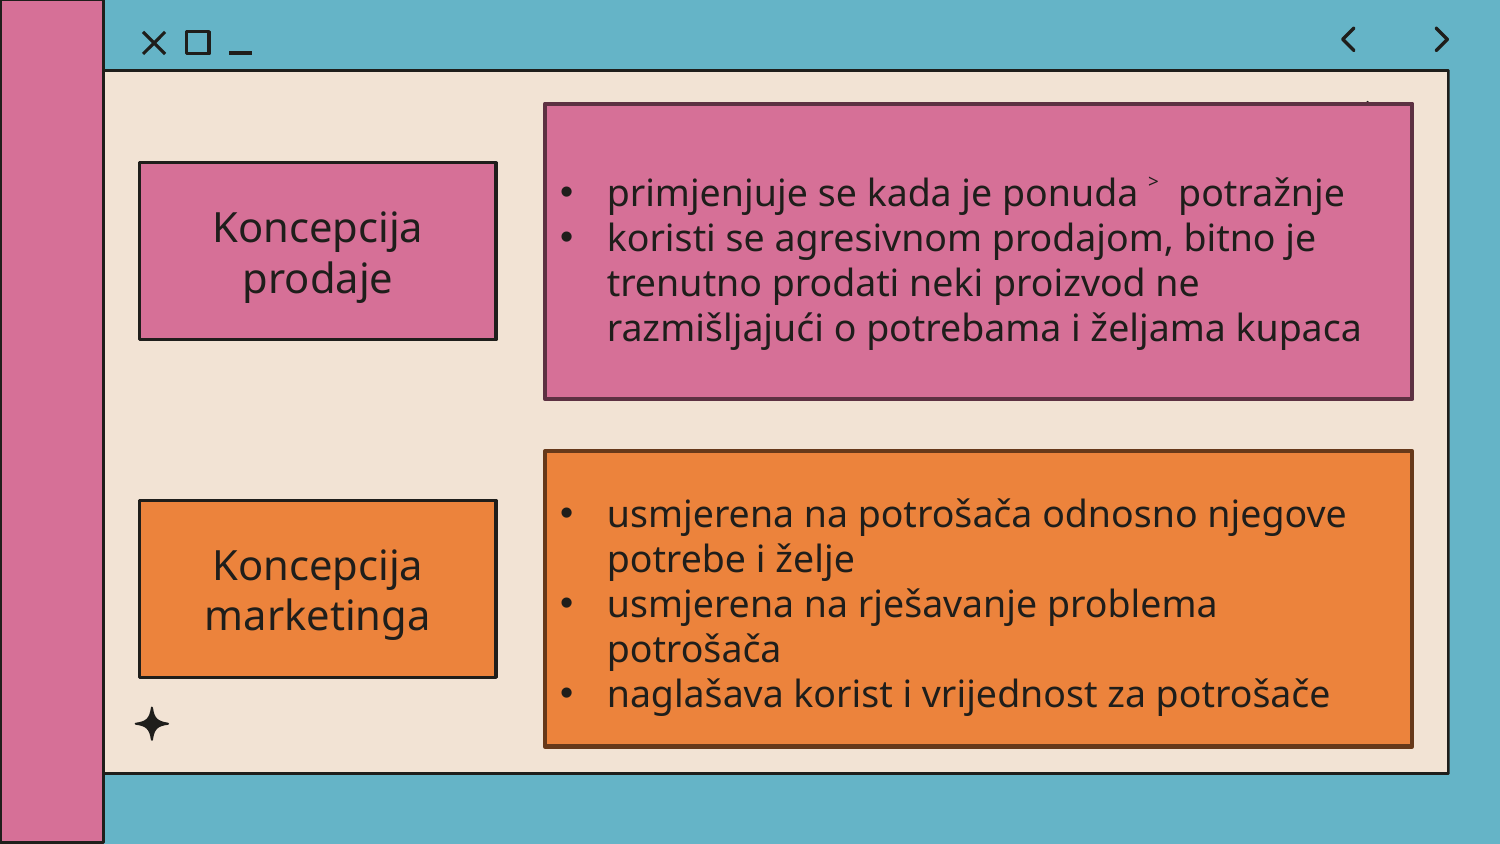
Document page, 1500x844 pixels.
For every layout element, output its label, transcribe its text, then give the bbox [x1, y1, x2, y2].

title Koncepcija marketinga [138, 499, 498, 679]
subtitle primjenjuje se kada je ponuda ˃ potražnje koristi se agresivnom prodajom, bitno je trenutno prodati neki proizvod ne razmišljajući o potrebama i željama kupaca [543, 102, 1414, 401]
text_box [1435, 27, 1449, 52]
title Koncepcija prodaje [138, 161, 498, 341]
text_box [1342, 27, 1355, 52]
subtitle usmjerena na potrošača odnosno njegove potrebe i želje usmjerena na rješavanje problema potrošača naglašava korist i vrijednost za potrošače [543, 449, 1414, 749]
